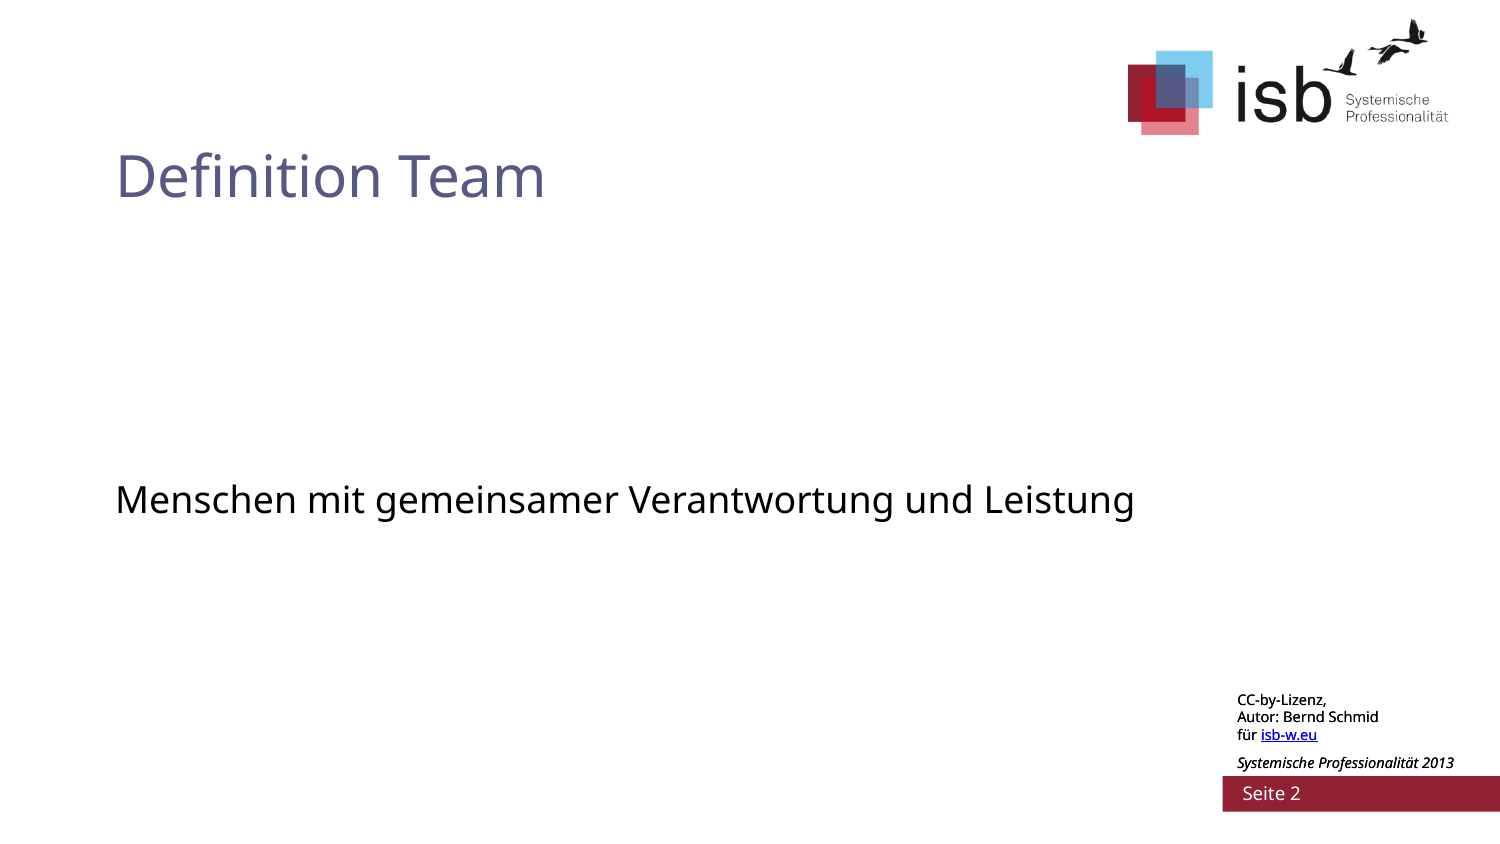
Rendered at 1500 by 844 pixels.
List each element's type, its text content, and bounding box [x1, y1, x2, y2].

text_box CC-by-Lizenz, Autor: Bernd Schmid für isb-w.eu Systemische Professionalität 2013 [1222, 543, 1500, 844]
list Menschen mit gemeinsamer Verantwortung und Leistung [100, 185, 1223, 812]
picture [1128, 14, 1461, 139]
title Definition Team [100, 67, 1223, 185]
